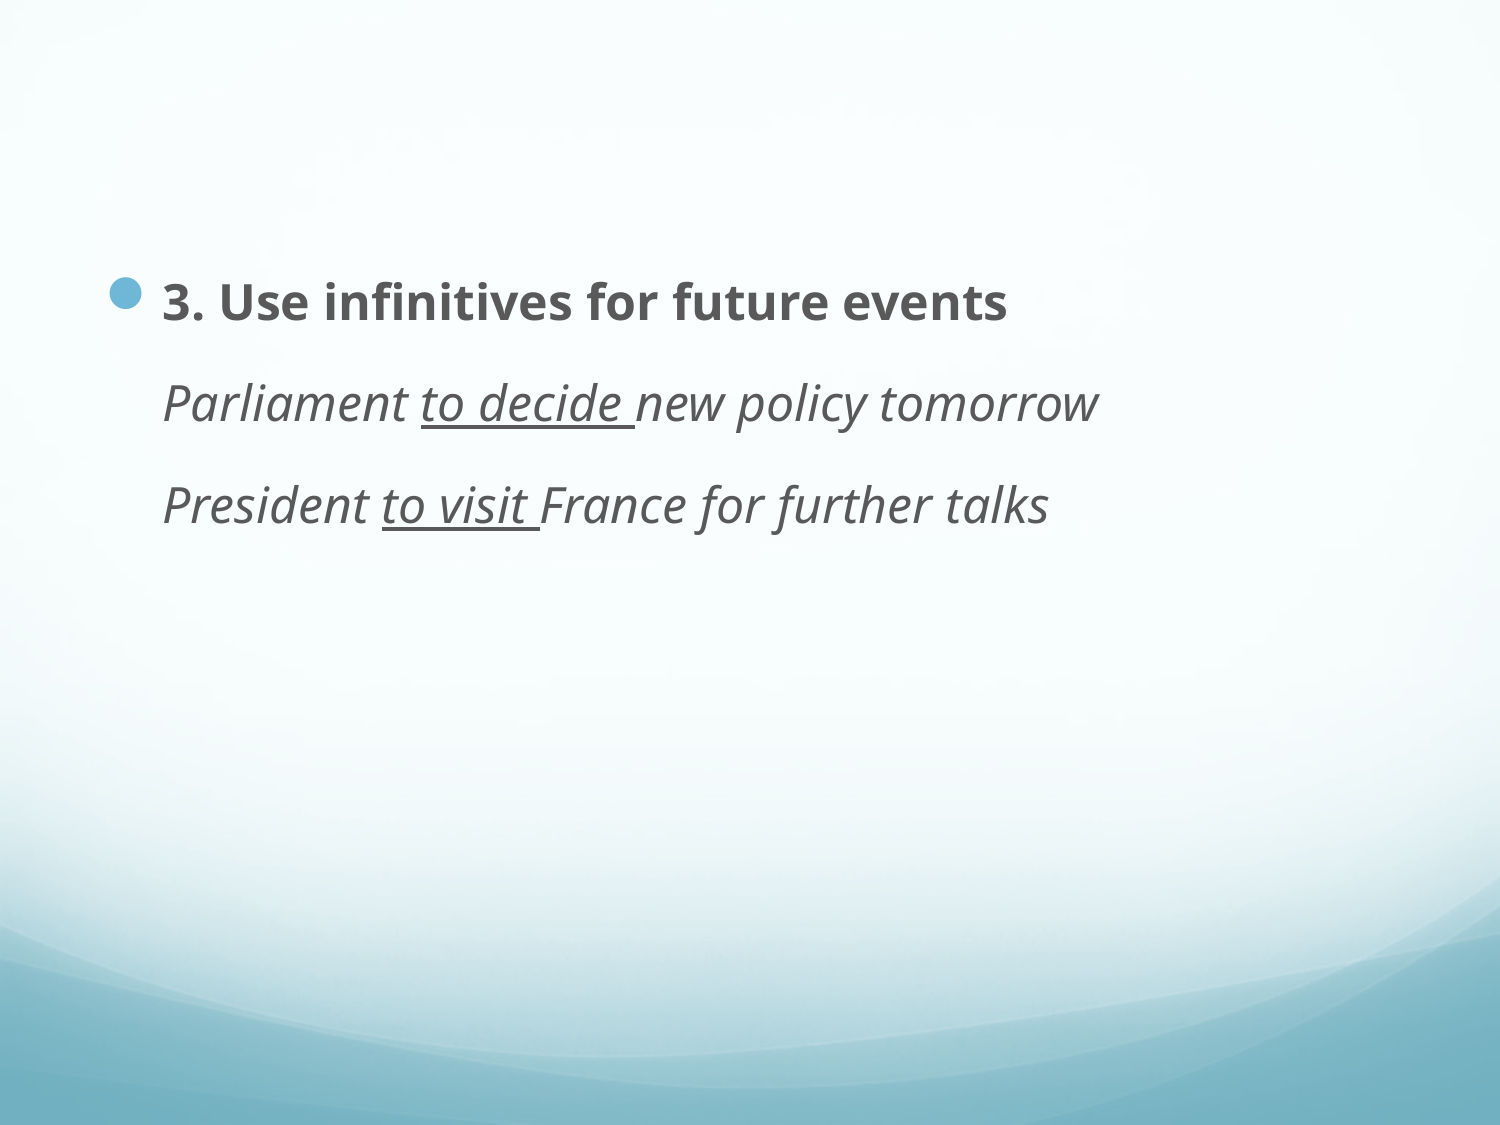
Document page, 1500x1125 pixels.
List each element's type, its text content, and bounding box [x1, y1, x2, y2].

list 3. Use infinitives for future events Parliament to decide new policy tomorrow President to visit France for further talks [90, 262, 1410, 975]
